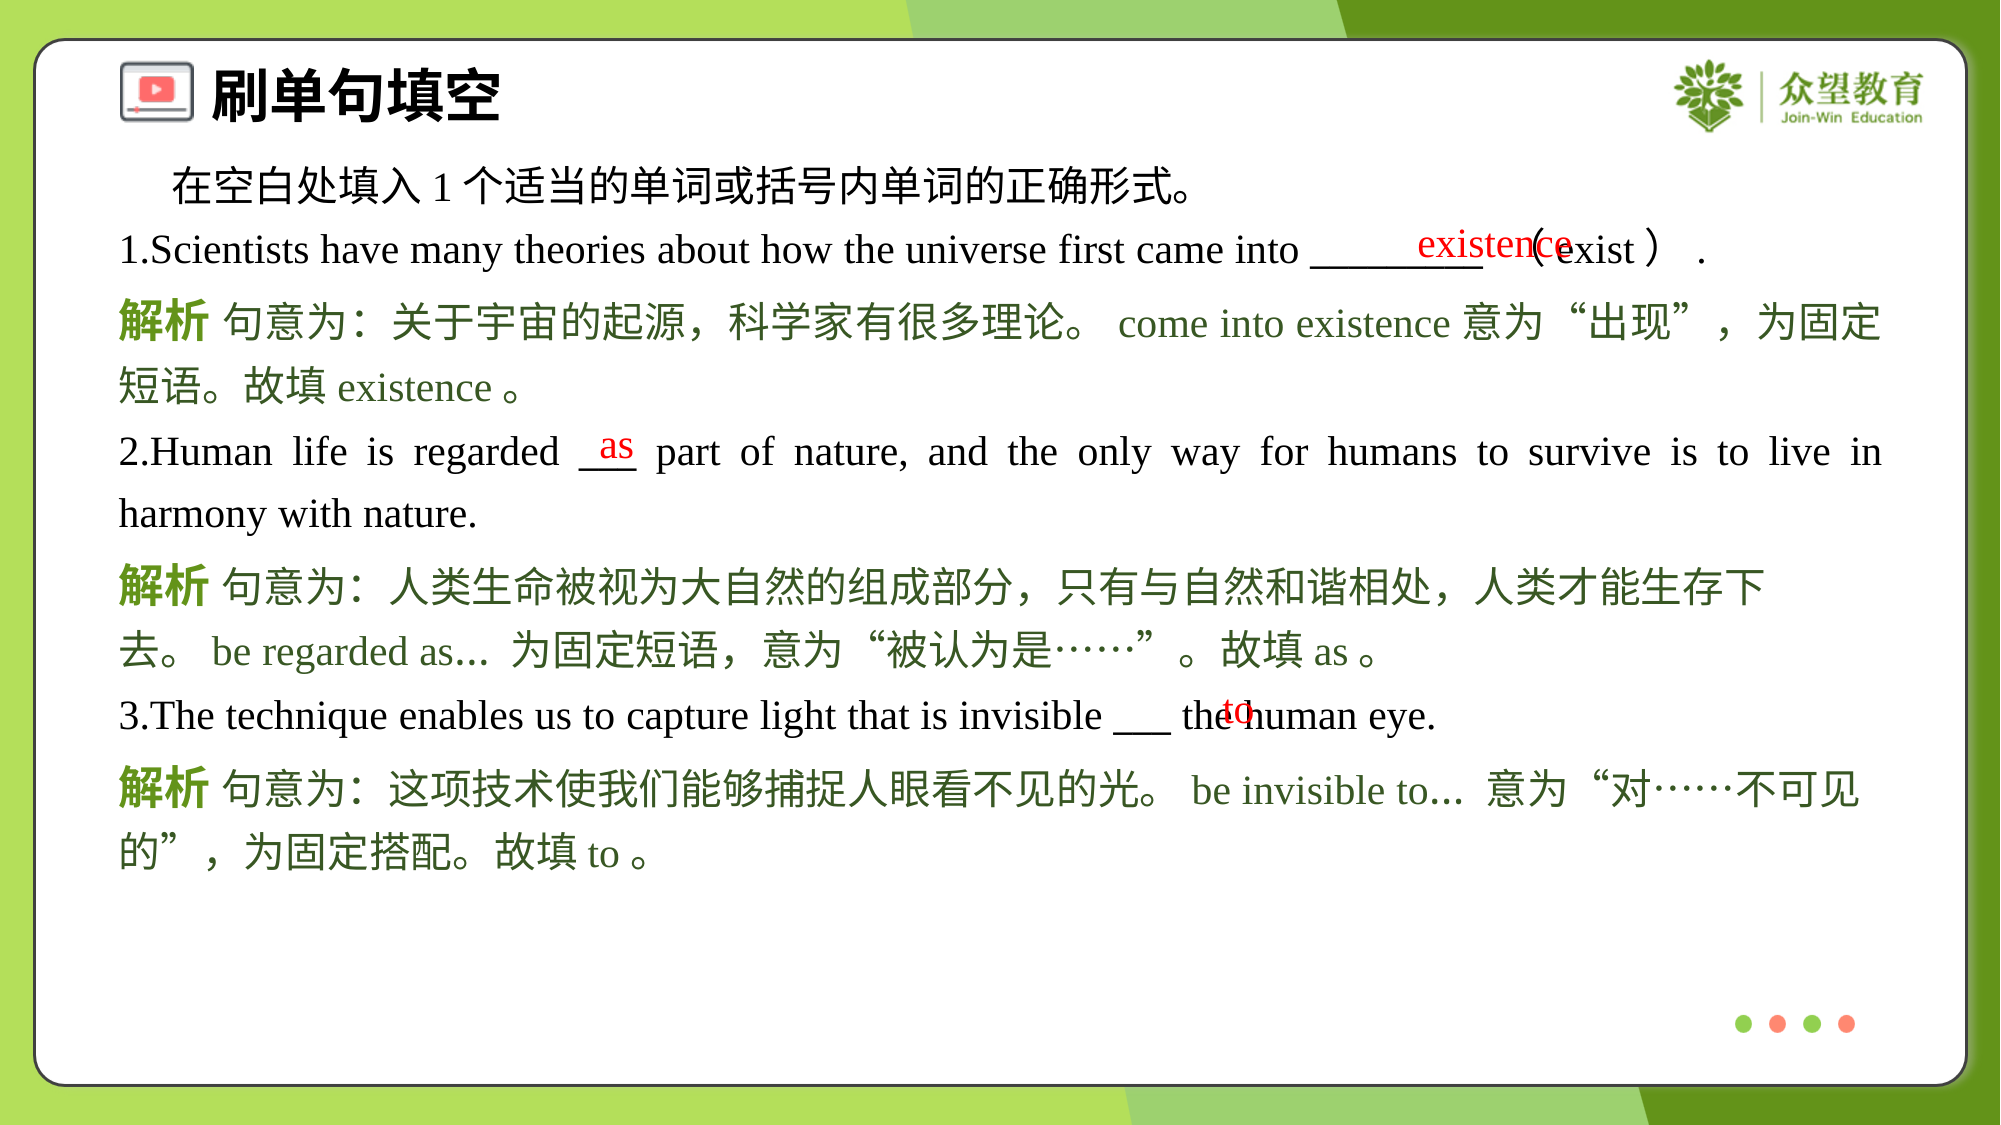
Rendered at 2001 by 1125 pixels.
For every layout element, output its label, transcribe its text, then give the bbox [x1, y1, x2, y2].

picture [0, 0, 2000, 1125]
text_box existence [1412, 203, 1577, 261]
text_box 2.Human life is regarded ___ part of nature, and the only way for humans to survive is to live in harmony with nature. [118, 411, 1883, 531]
text_box as [594, 404, 639, 463]
text_box to [1217, 669, 1260, 727]
text_box 解析 句意为：人类生命被视为大自然的组成部分，只有与自然和谐相处，人类才能生存下去。be regarded as… 为固定短语，意为“被认为是……”。故填as。 [118, 542, 1883, 669]
text_box 解析 句意为：这项技术使我们能够捕捉人眼看不见的光。be invisible to… 意为“对……不可见的”，为固定搭配。故填to。 [118, 744, 1883, 872]
text_box 在空白处填入1个适当的单词或括号内单词的正确形式。 1.Scientists have many theories about how the universe first came into _________ （exist）. [118, 146, 1883, 267]
text_box 解析 句意为：关于宇宙的起源，科学家有很多理论。come into existence意为“出现”，为固定短语。故填existence。 [118, 278, 1883, 405]
text_box 3.The technique enables us to capture light that is invisible ___ the human eye. [118, 675, 1883, 733]
